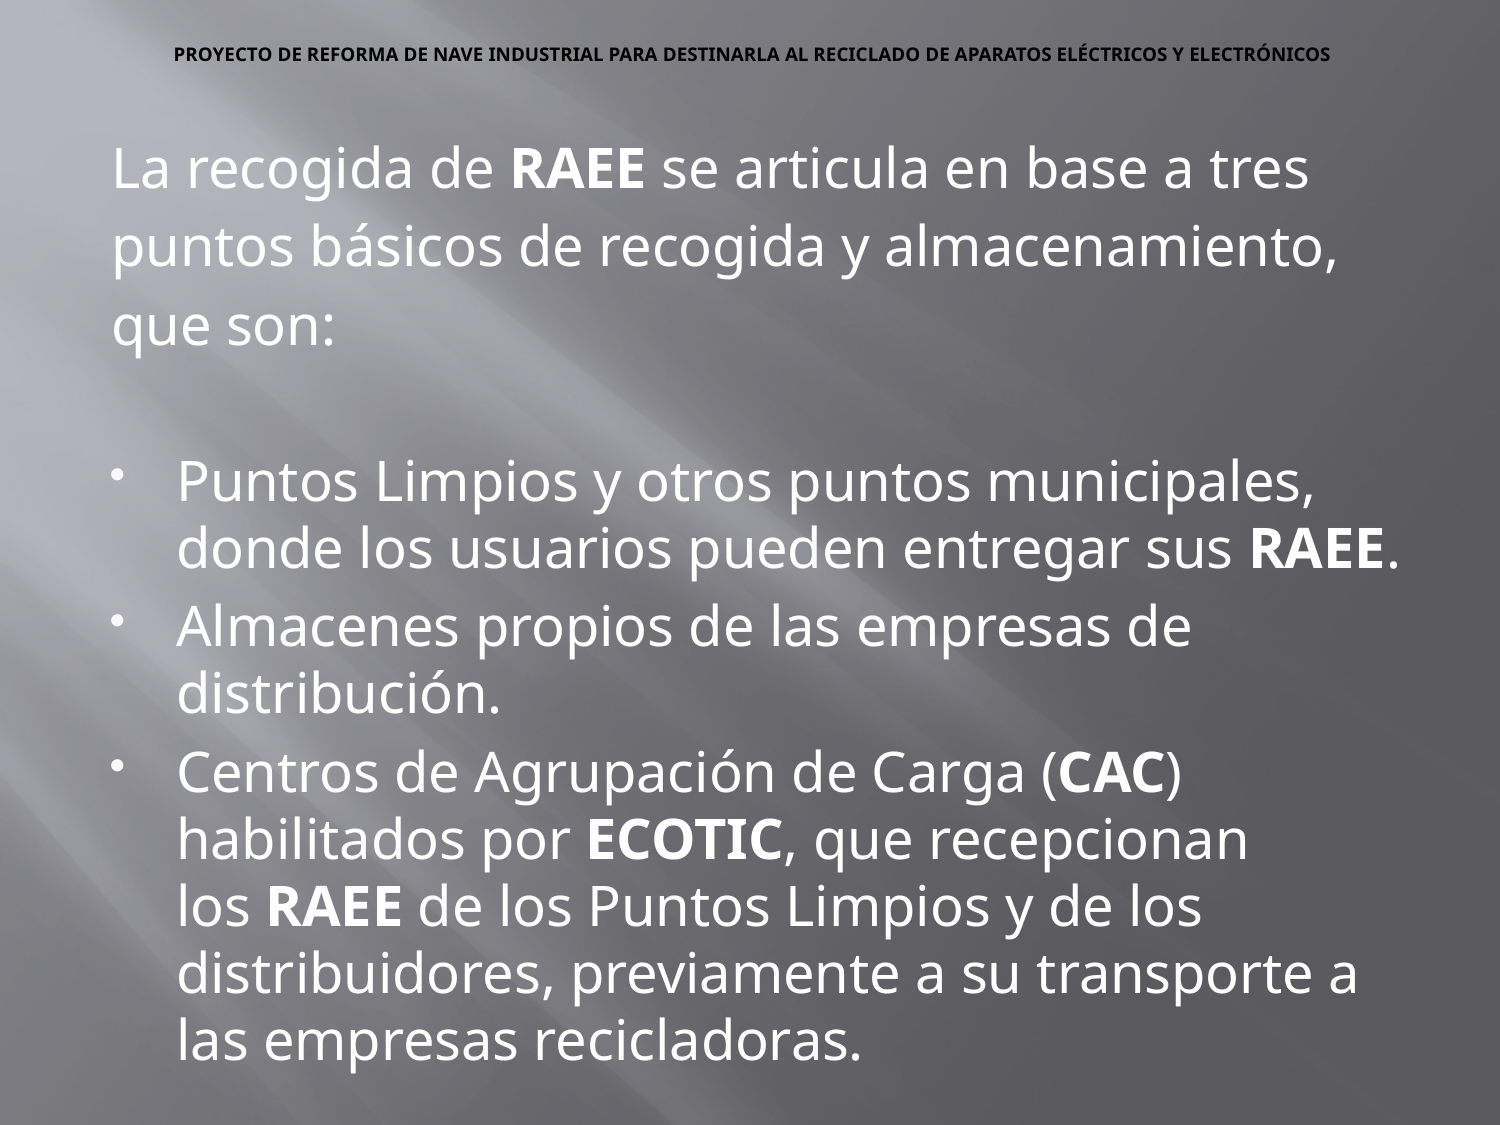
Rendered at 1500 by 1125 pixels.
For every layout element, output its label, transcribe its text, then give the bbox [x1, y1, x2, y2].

list La recogida de RAEE se articula en base a tres puntos básicos de recogida y almacenamiento, que son: Puntos Limpios y otros puntos municipales, donde los usuarios pueden entregar sus RAEE. Almacenes propios de las empresas de distribución. Centros de Agrupación de Carga (CAC) habilitados por ECOTIC, que recepcionan los RAEE de los Puntos Limpios y de los distribuidores, previamente a su transporte a las empresas recicladoras. [75, 125, 1425, 1094]
title PROYECTO DE REFORMA DE NAVE INDUSTRIAL PARA DESTINARLA AL RECICLADO DE APARATOS ELÉCTRICOS Y ELECTRÓNICOS [76, 30, 1427, 76]
